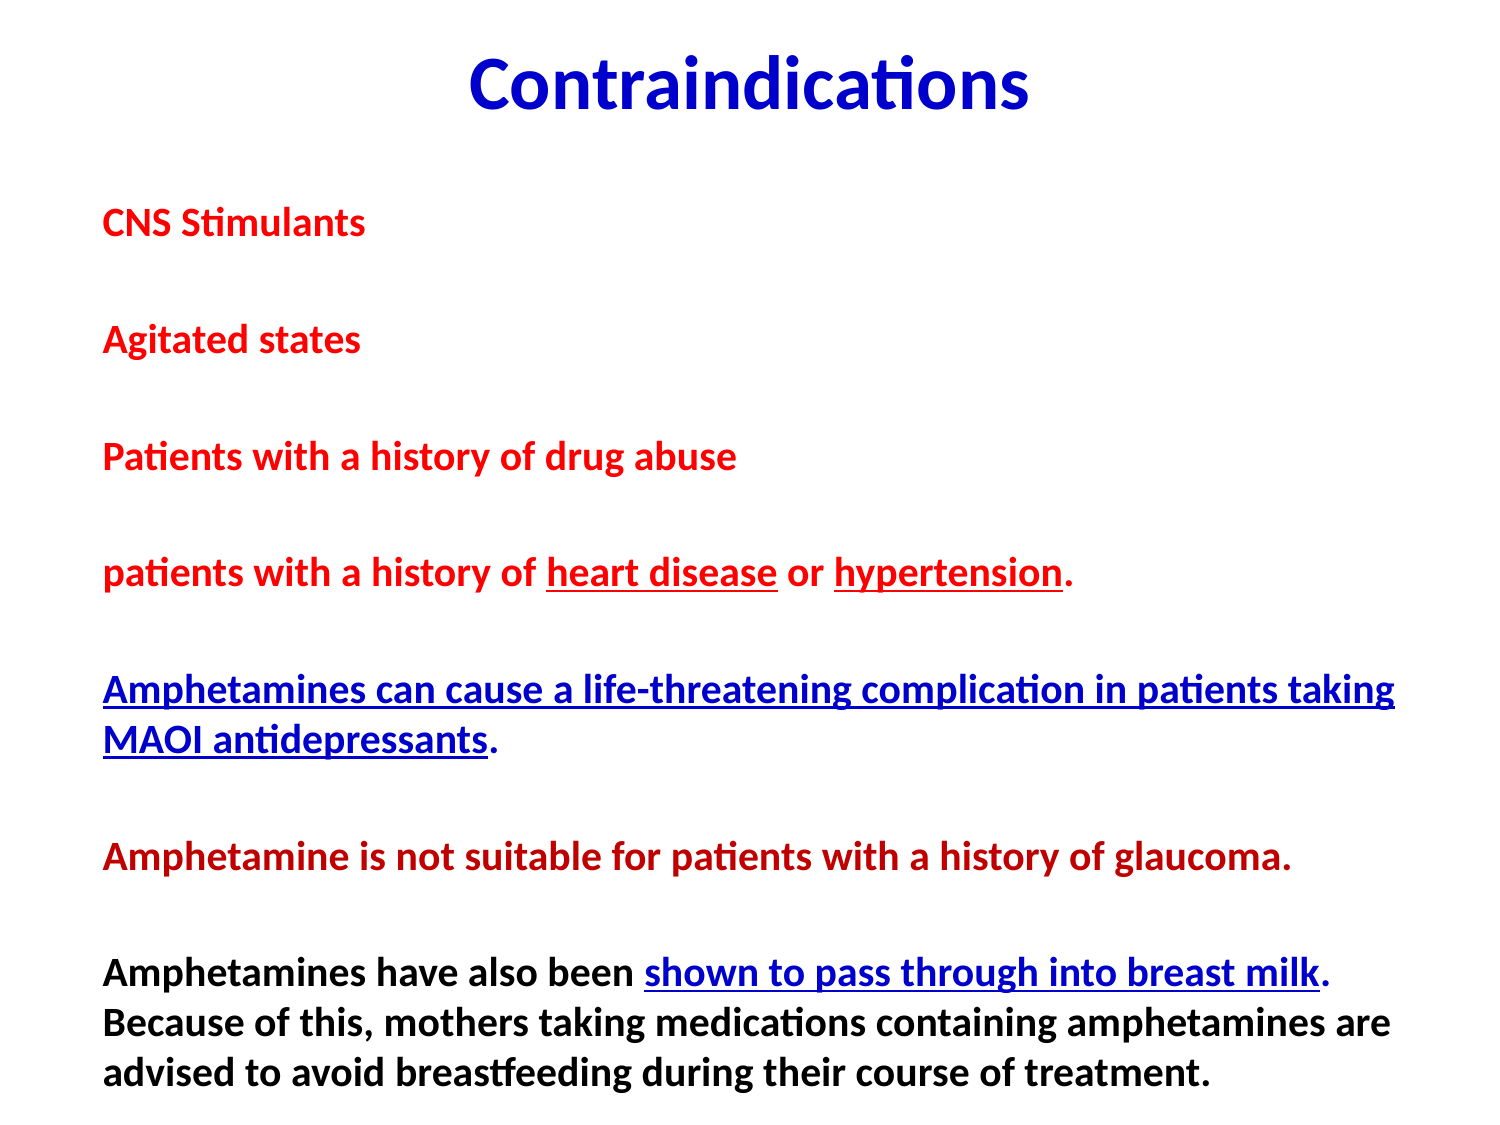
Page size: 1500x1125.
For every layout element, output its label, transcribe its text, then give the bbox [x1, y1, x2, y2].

title Contraindications [112, 24, 1388, 187]
subtitle CNS Stimulants Agitated states Patients with a history of drug abuse patients with a history of heart disease or hypertension. Amphetamines can cause a life-threatening complication in patients taking MAOI antidepressants. Amphetamine is not suitable for patients with a history of glaucoma. Amphetamines have also been shown to pass through into breast milk. Because of this, mothers taking medications containing amphetamines are advised to avoid breastfeeding during their course of treatment. [87, 187, 1413, 1125]
